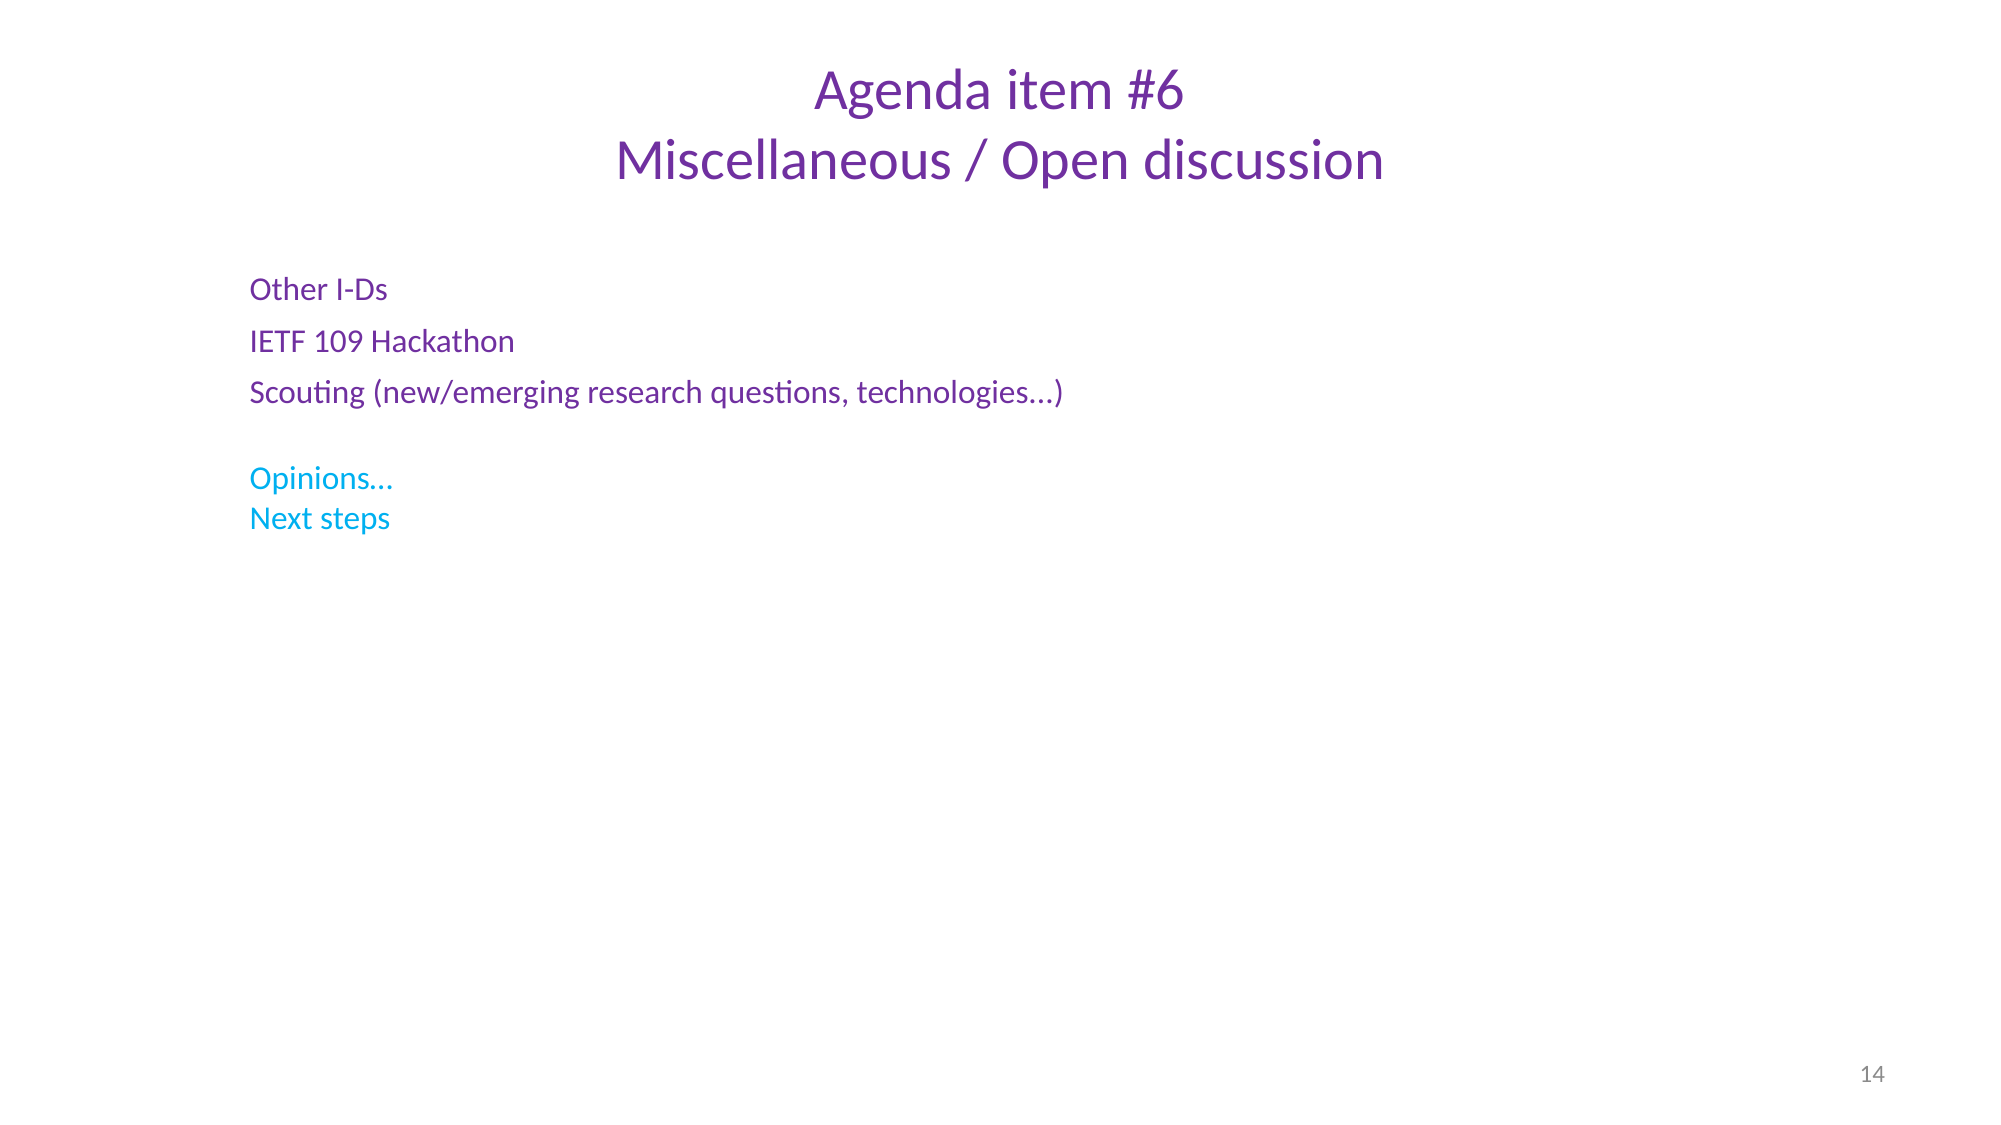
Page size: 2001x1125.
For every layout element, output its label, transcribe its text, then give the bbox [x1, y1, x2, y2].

text_box 14 [1433, 1042, 1900, 1103]
text_box Agenda item #6 Miscellaneous / Open discussion [99, 55, 1900, 188]
text_box Other I-Ds IETF 109 Hackathon Scouting (new/emerging research questions, technologies...) Opinions… Next steps [161, 247, 1900, 1005]
